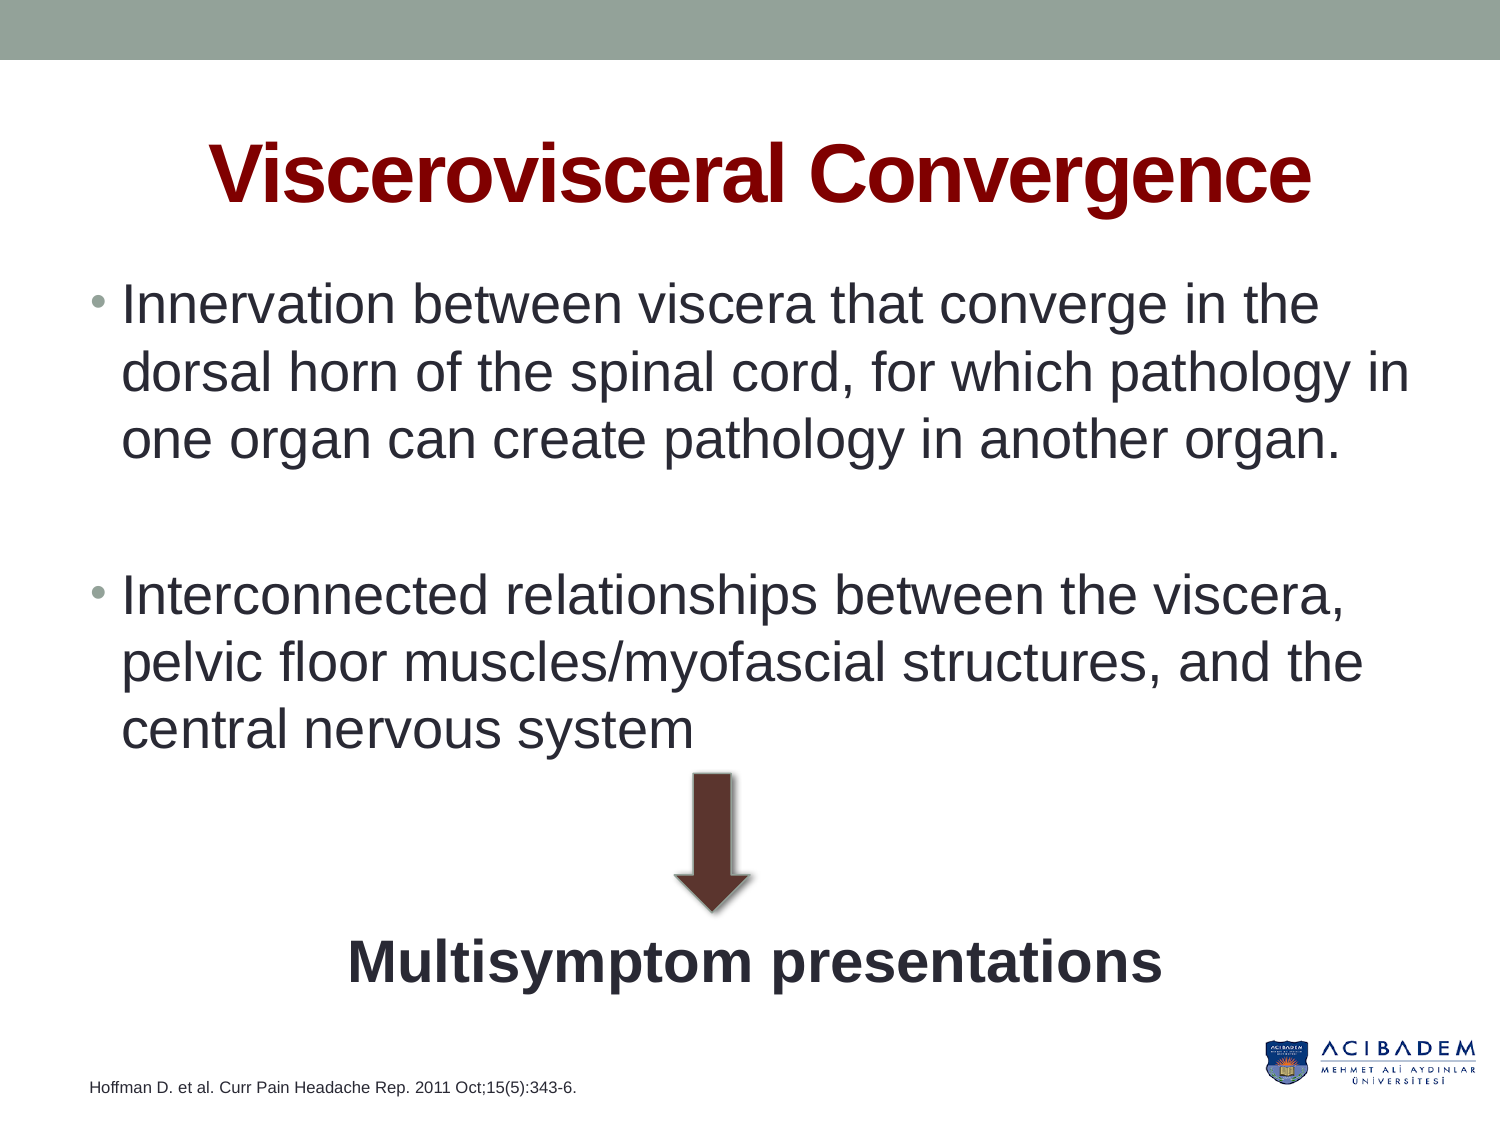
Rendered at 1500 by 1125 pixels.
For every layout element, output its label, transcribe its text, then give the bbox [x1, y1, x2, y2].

text_box Hoffman D. et al. Curr Pain Headache Rep. 2011 Oct;15(5):343-6. [74, 1069, 593, 1105]
text_box [673, 772, 751, 914]
title Viscerovisceral Convergence [97, 87, 1448, 250]
list Innervation between viscera that converge in the dorsal horn of the spinal cord, for which pathology in one organ can create pathology in another organ. Interconnected relationships between the viscera, pelvic floor muscles/myofascial structures, and the central nervous system Multisymptom presentations [75, 260, 1454, 1016]
picture [1247, 1015, 1500, 1125]
